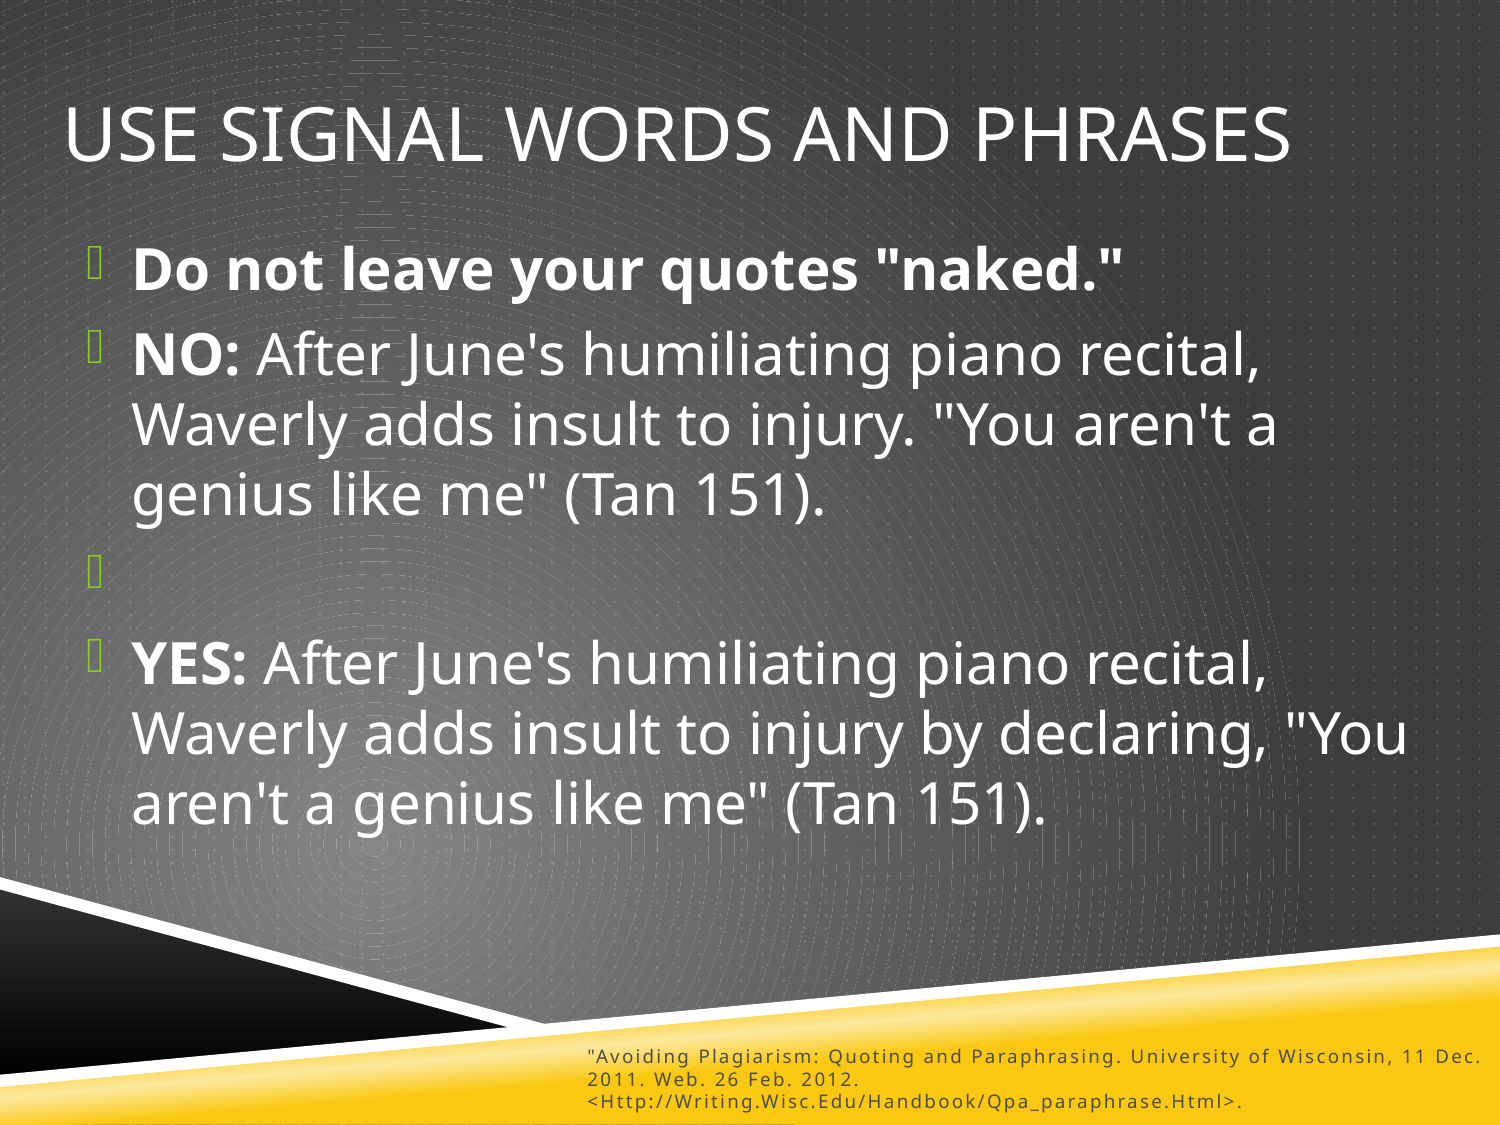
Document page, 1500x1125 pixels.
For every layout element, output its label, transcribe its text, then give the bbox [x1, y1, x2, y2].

footer "Avoiding Plagiarism: Quoting and Paraphrasing. University of Wisconsin, 11 Dec. 2011. Web. 26 Feb. 2012. <Http://Writing.Wisc.Edu/Handbook/Qpa_paraphrase.Html>. [587, 1037, 1500, 1113]
title Use Signal Words and Phrases [62, 37, 1413, 225]
list Do not leave your quotes "naked." NO: After June's humiliating piano recital, Waverly adds insult to injury. "You aren't a genius like me" (Tan 151). YES: After June's humiliating piano recital, Waverly adds insult to injury by declaring, "You aren't a genius like me" (Tan 151). [75, 224, 1425, 968]
